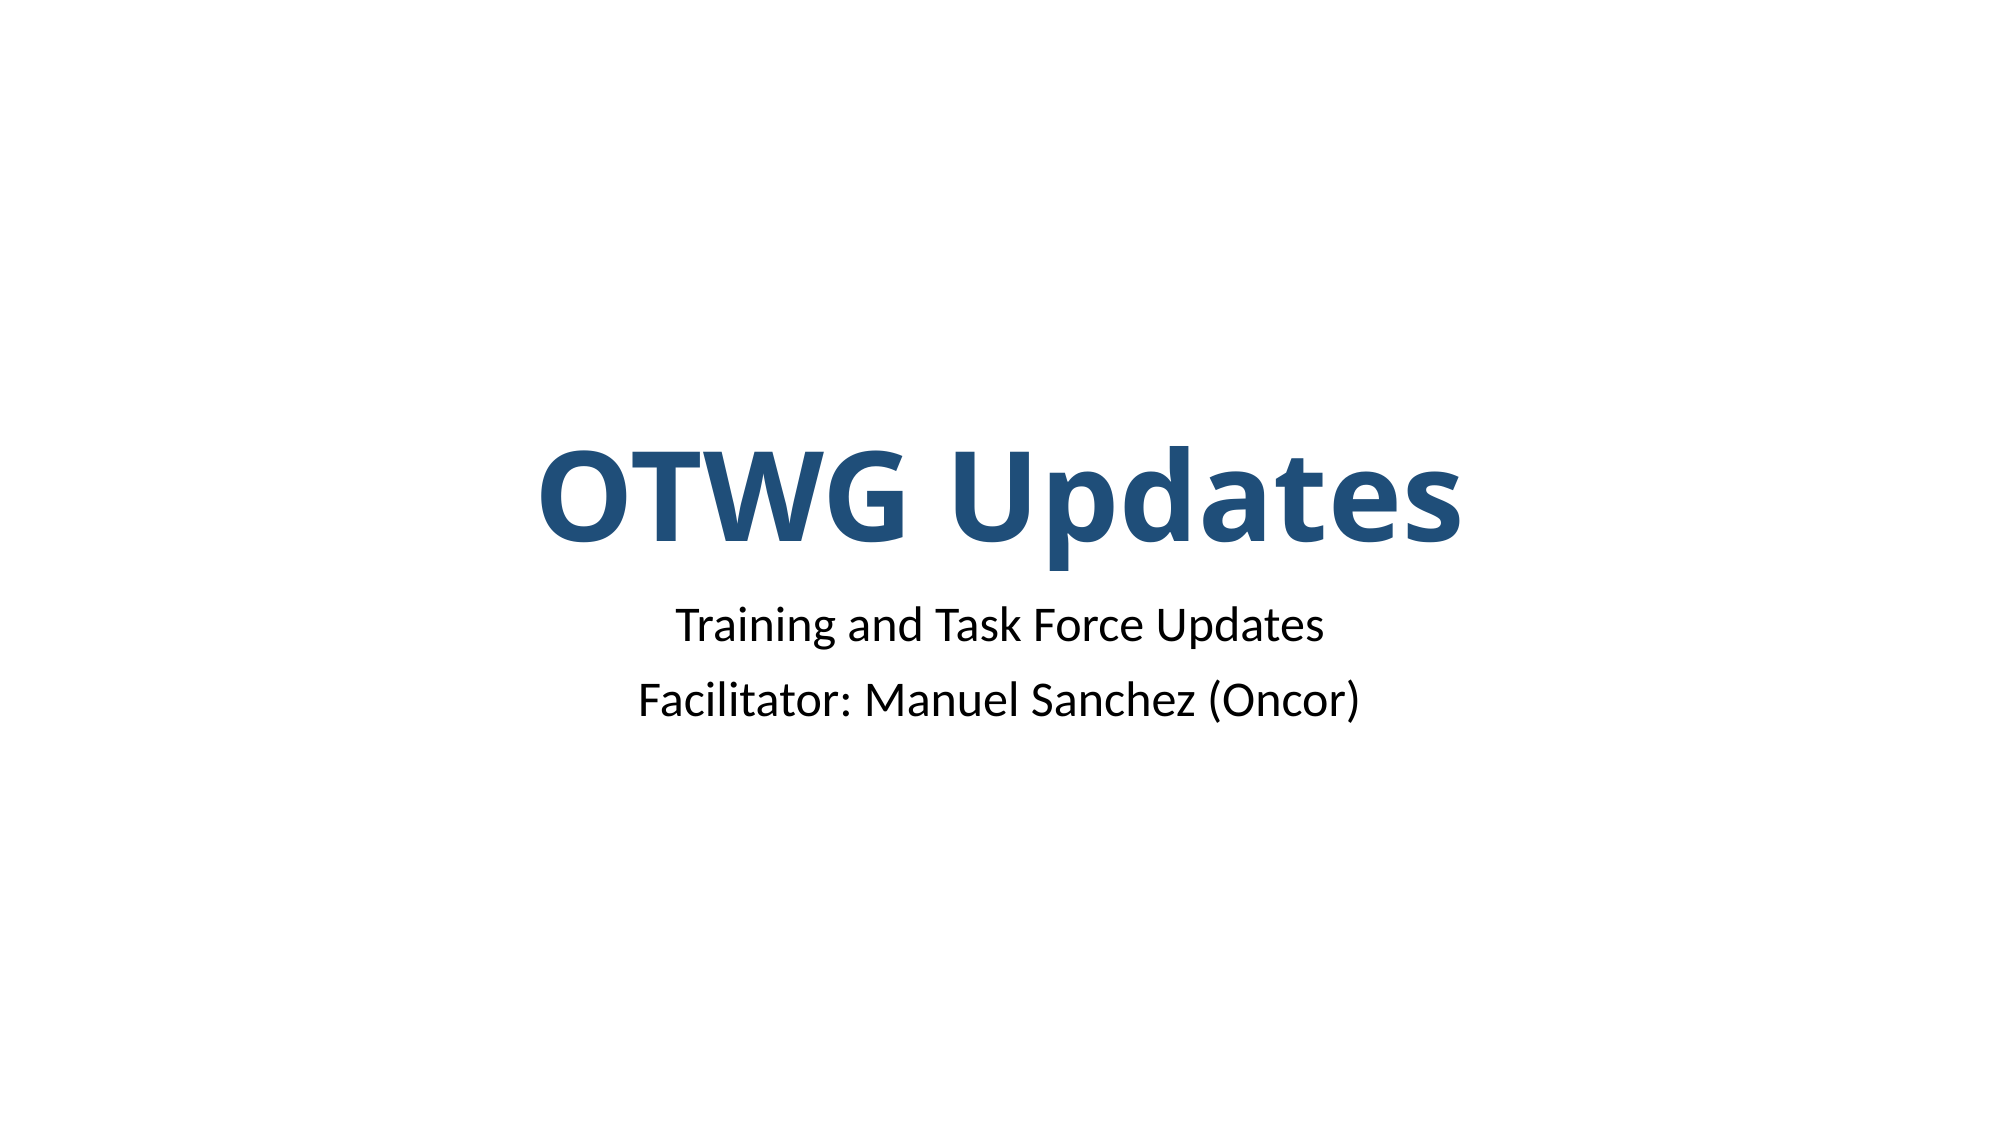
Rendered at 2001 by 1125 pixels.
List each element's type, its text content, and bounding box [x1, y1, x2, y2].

subtitle Training and Task Force Updates Facilitator: Manuel Sanchez (Oncor) [249, 590, 1750, 863]
title OTWG Updates [249, 184, 1750, 576]
